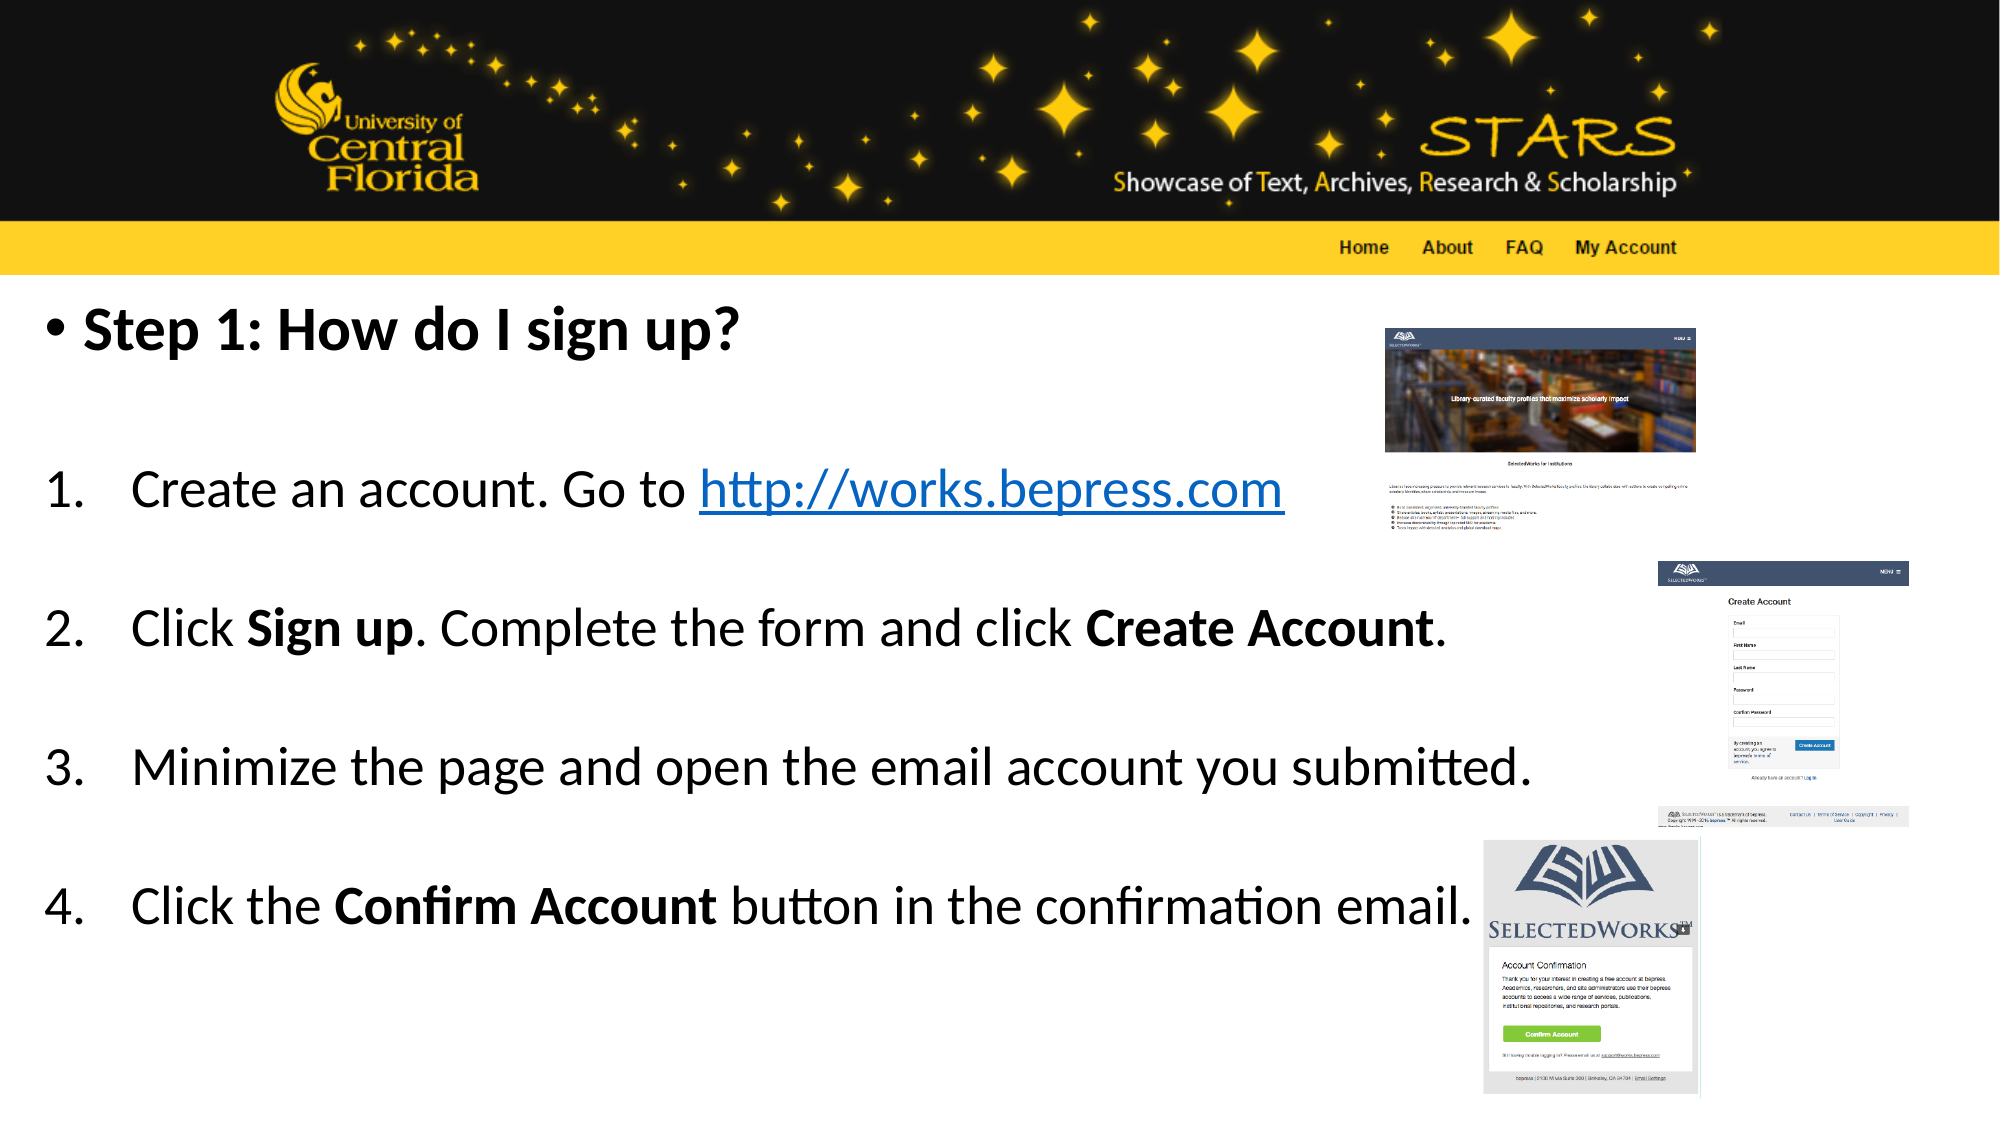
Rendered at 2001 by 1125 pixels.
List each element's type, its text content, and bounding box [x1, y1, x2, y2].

picture [1479, 836, 1701, 1098]
picture [1658, 561, 1909, 827]
picture [0, 0, 2000, 275]
list Step 1: How do I sign up? Create an account. Go to http://works.bepress.com Click Sign up. Complete the form and click Create Account. Minimize the page and open the email account you submitted. Click the Confirm Account button in the confirmation email. [29, 288, 1563, 1003]
picture [1385, 328, 1696, 533]
